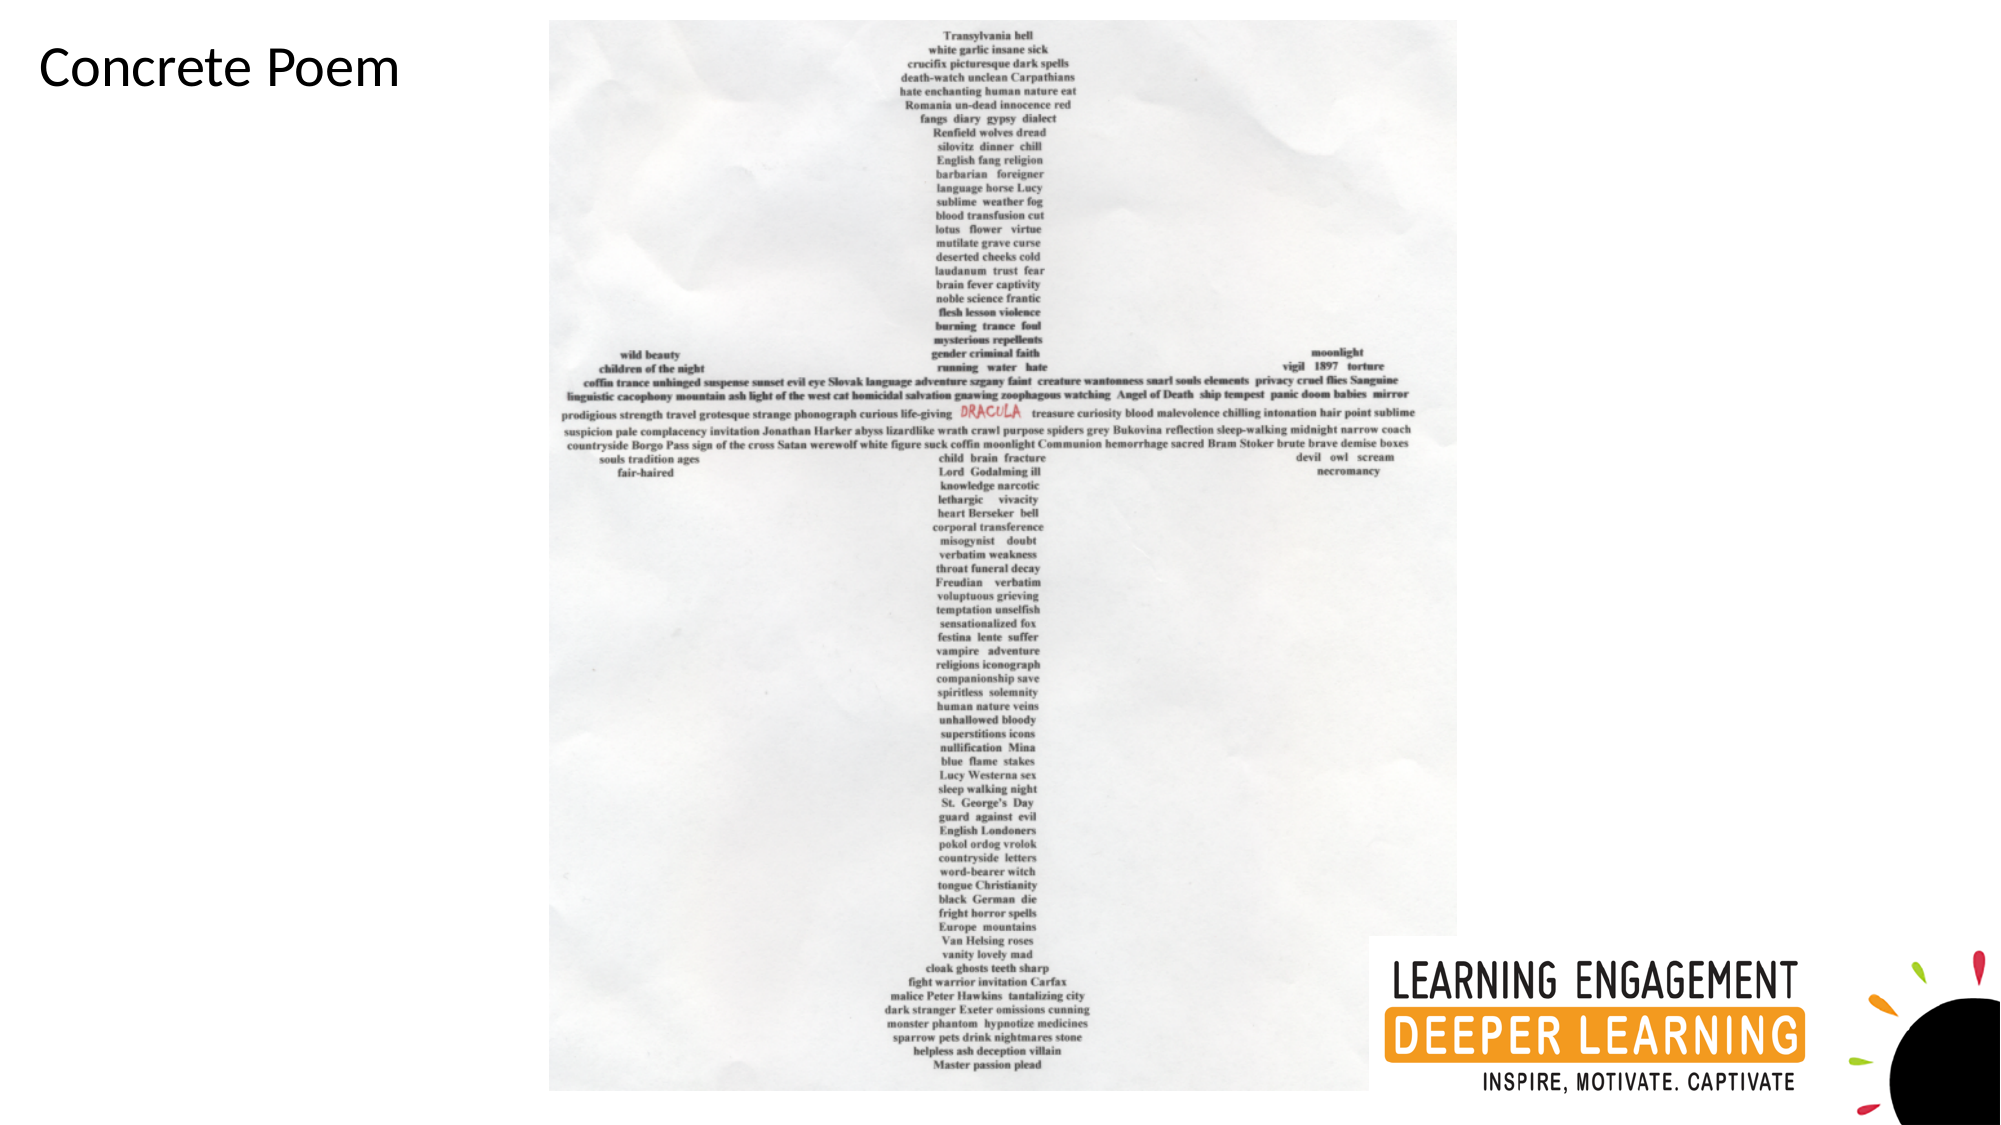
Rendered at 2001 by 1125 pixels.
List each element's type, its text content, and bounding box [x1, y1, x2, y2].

text_box Concrete Poem [19, 20, 422, 106]
picture [549, 20, 2000, 1125]
